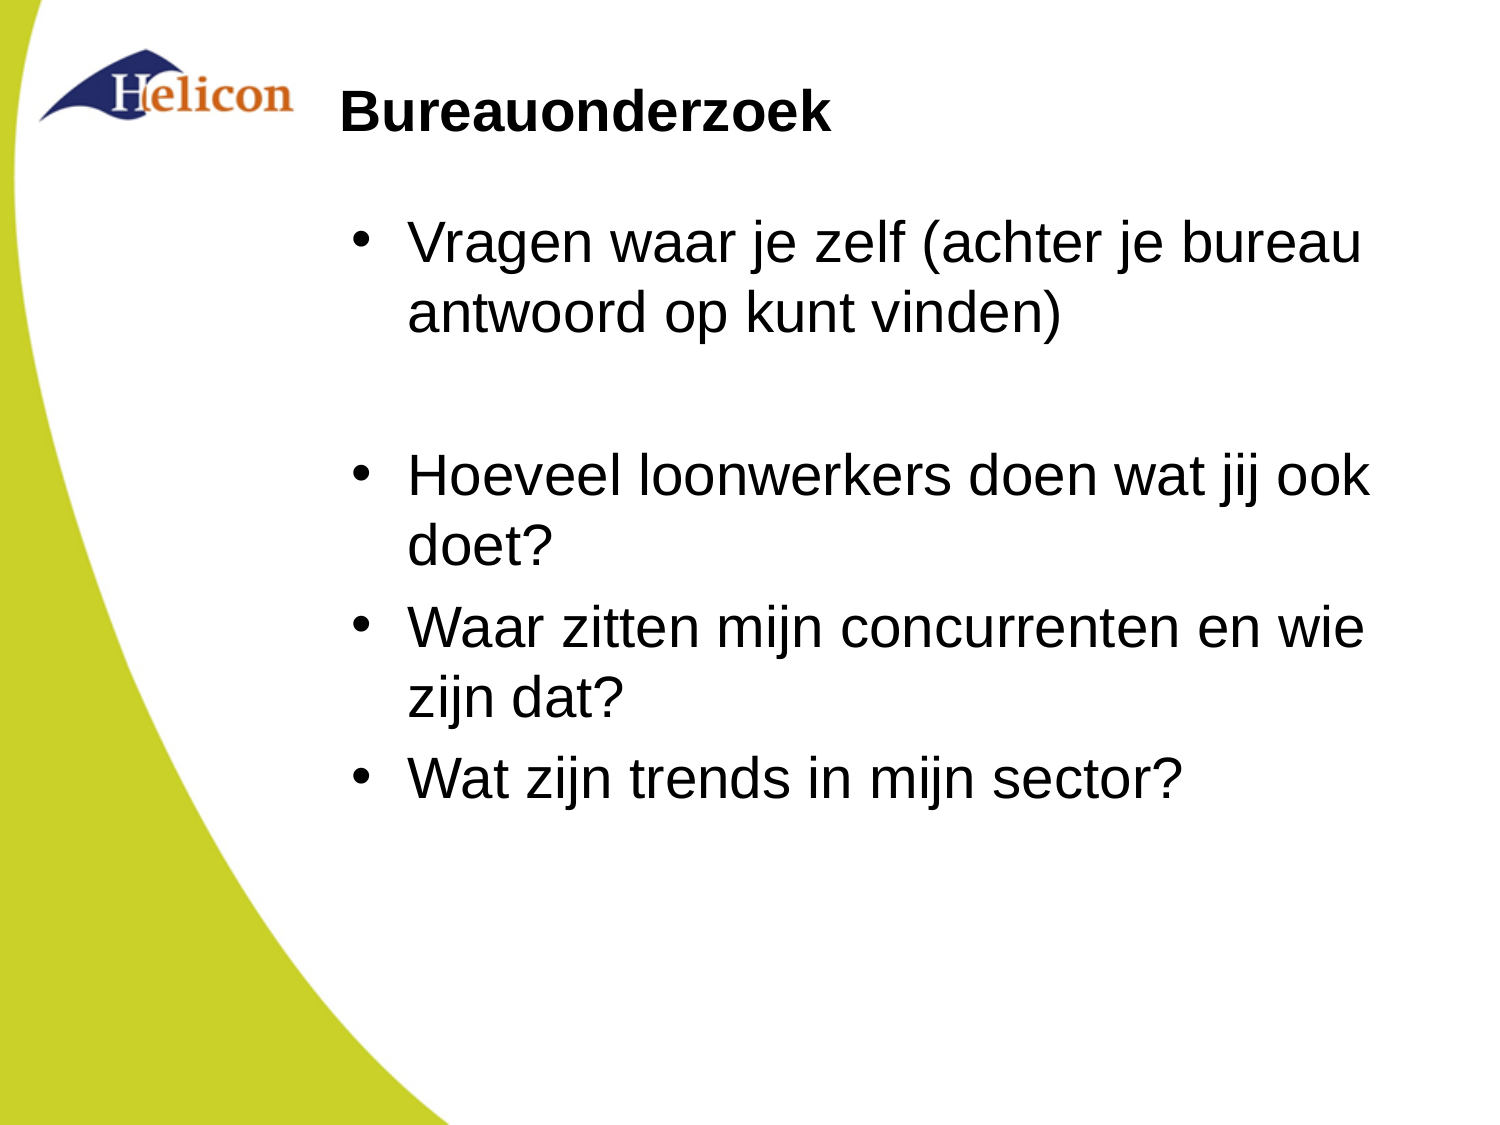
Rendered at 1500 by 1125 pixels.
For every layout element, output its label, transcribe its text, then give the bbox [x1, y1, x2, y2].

list Vragen waar je zelf (achter je bureau antwoord op kunt vinden) Hoeveel loonwerkers doen wat jij ook doet? Waar zitten mijn concurrenten en wie zijn dat? Wat zijn trends in mijn sector? [336, 196, 1425, 1005]
picture [0, 0, 1500, 1125]
title Bureauonderzoek [324, 54, 1415, 161]
